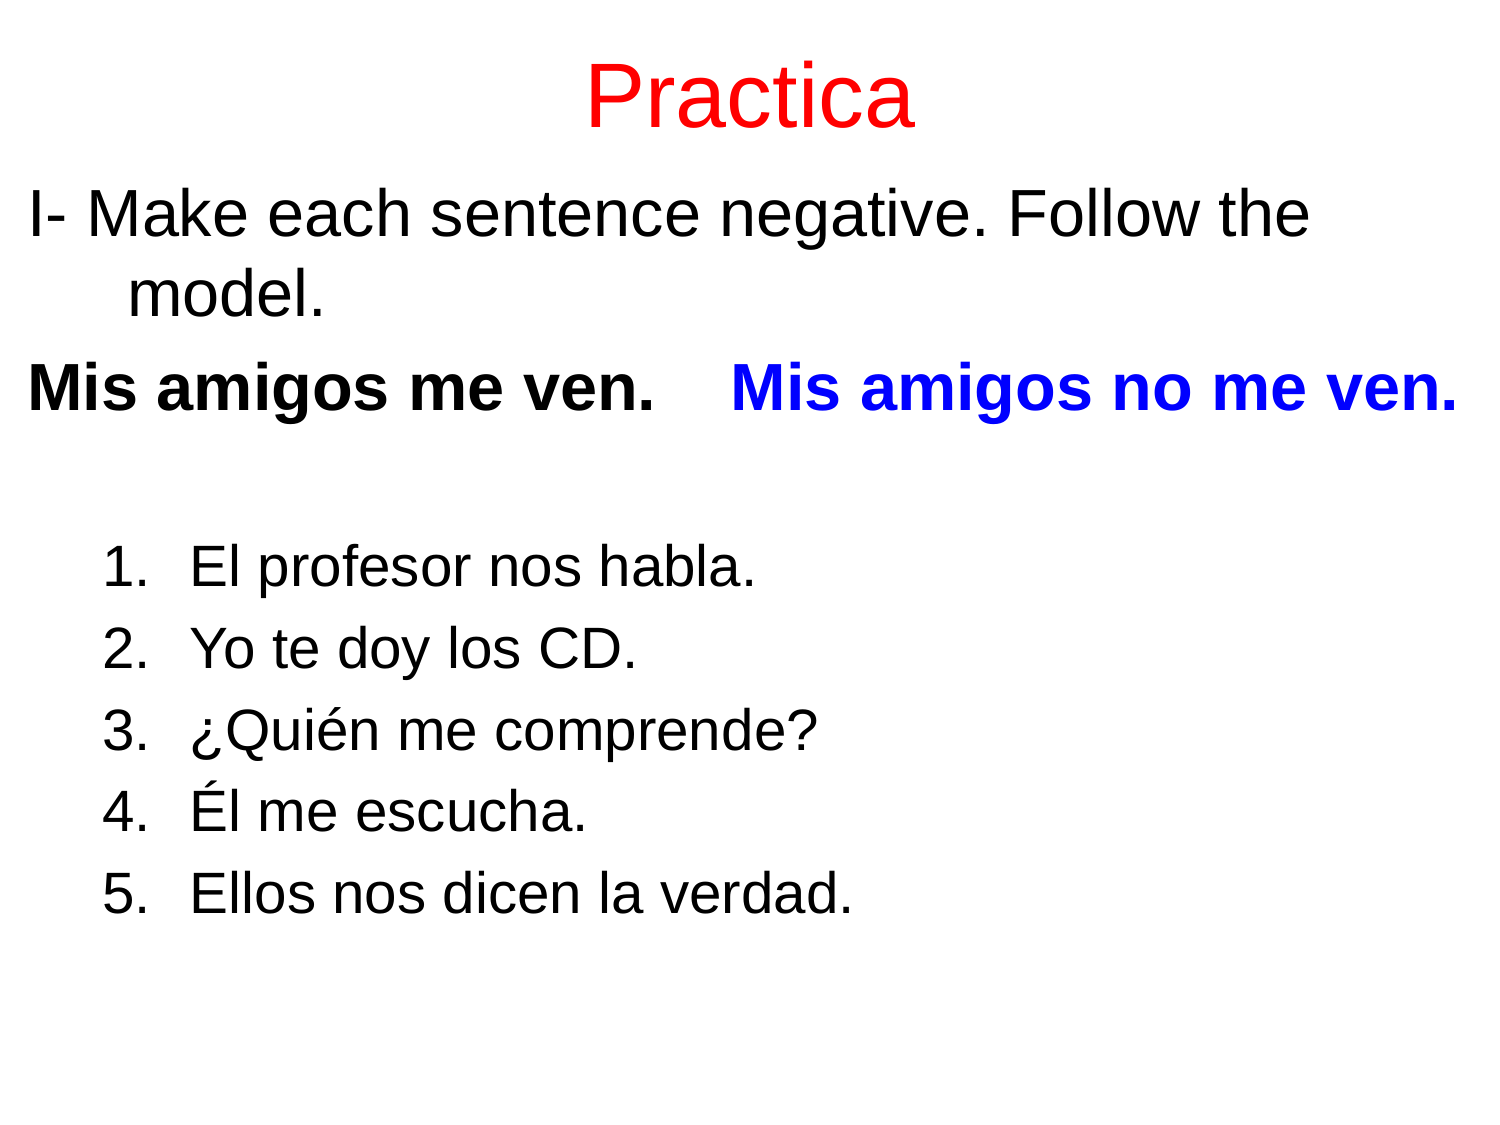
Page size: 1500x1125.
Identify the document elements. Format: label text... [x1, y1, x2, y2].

title Practica [75, 12, 1425, 162]
list I- Make each sentence negative. Follow the model. Mis amigos me ven. Mis amigos no me ven. El profesor nos habla. Yo te doy los CD. ¿Quién me comprende? Él me escucha. Ellos nos dicen la verdad. [12, 162, 1488, 1075]
